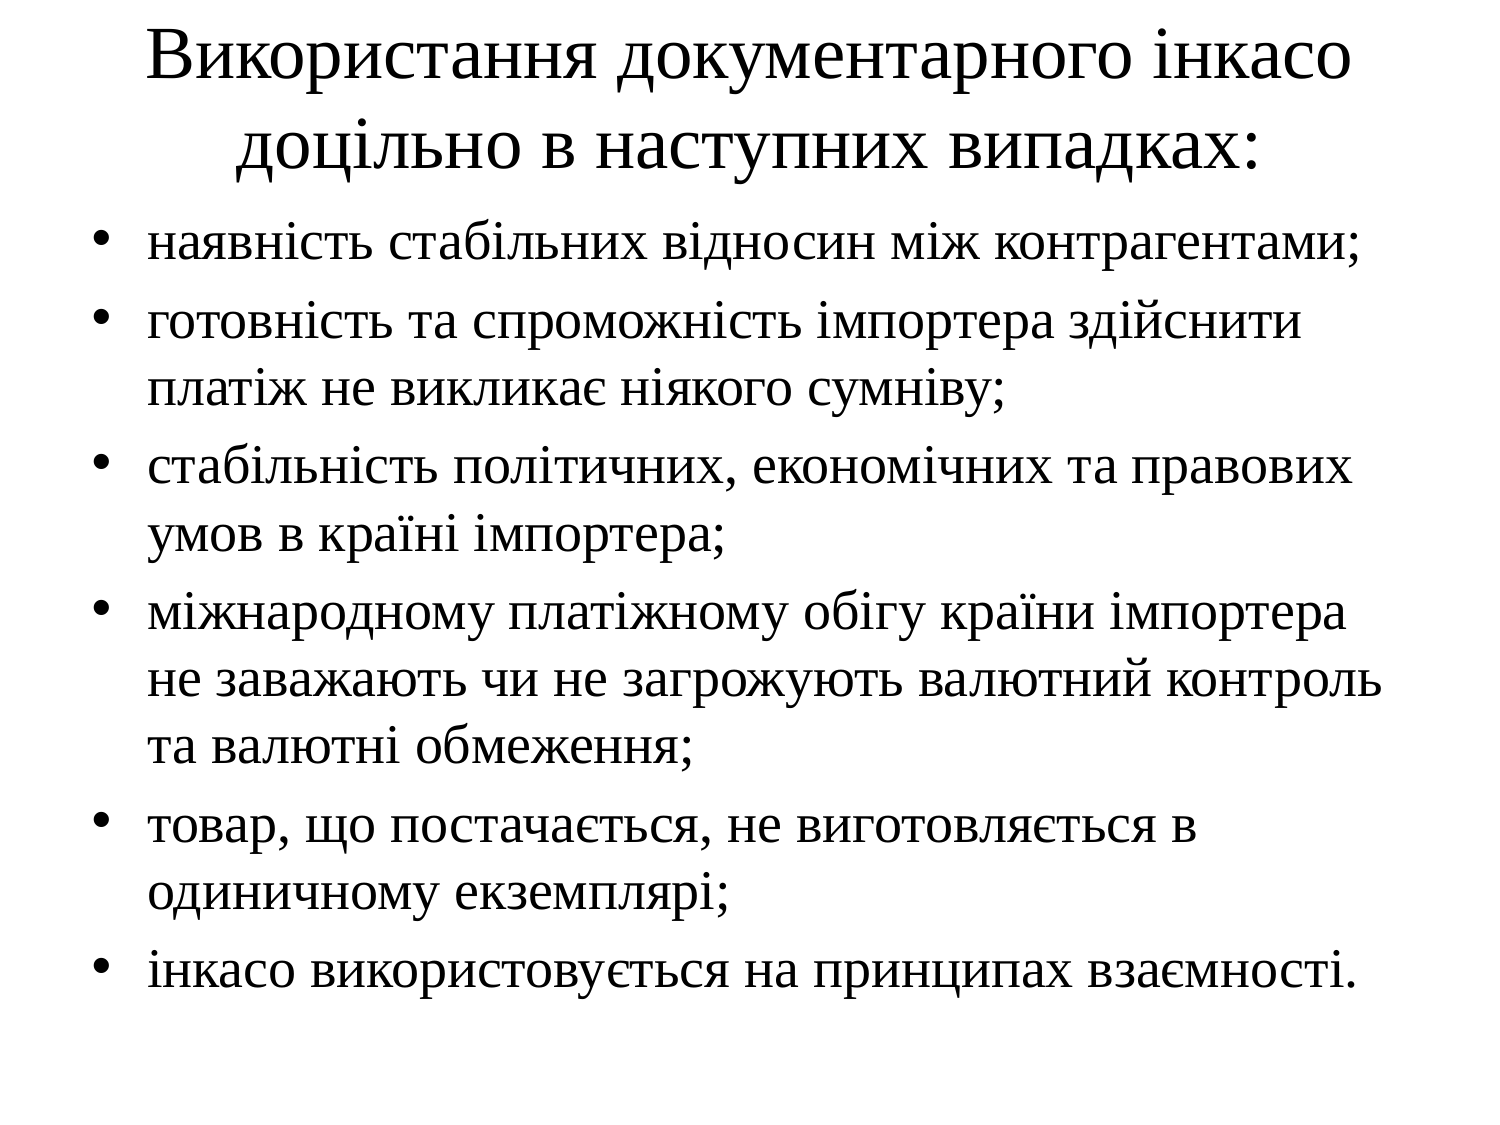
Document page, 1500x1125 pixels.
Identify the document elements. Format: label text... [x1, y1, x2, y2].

title Використання документарного інкасо доцільно в наступних випадках: [75, 45, 1425, 233]
list наявність стабільних відносин між контрагентами; готовність та спроможність імпортера здійснити платіж не викликає ніякого сумніву; стабільність політичних, економічних та правових умов в країні імпортера; міжнародному платіжному обігу країни імпортера не заважають чи не загрожують валютний контроль та валютні обмеження; товар, що постачається, не виготовляється в одиничному екземплярі; інкасо використовується на принципах взаємності. [76, 196, 1427, 1024]
